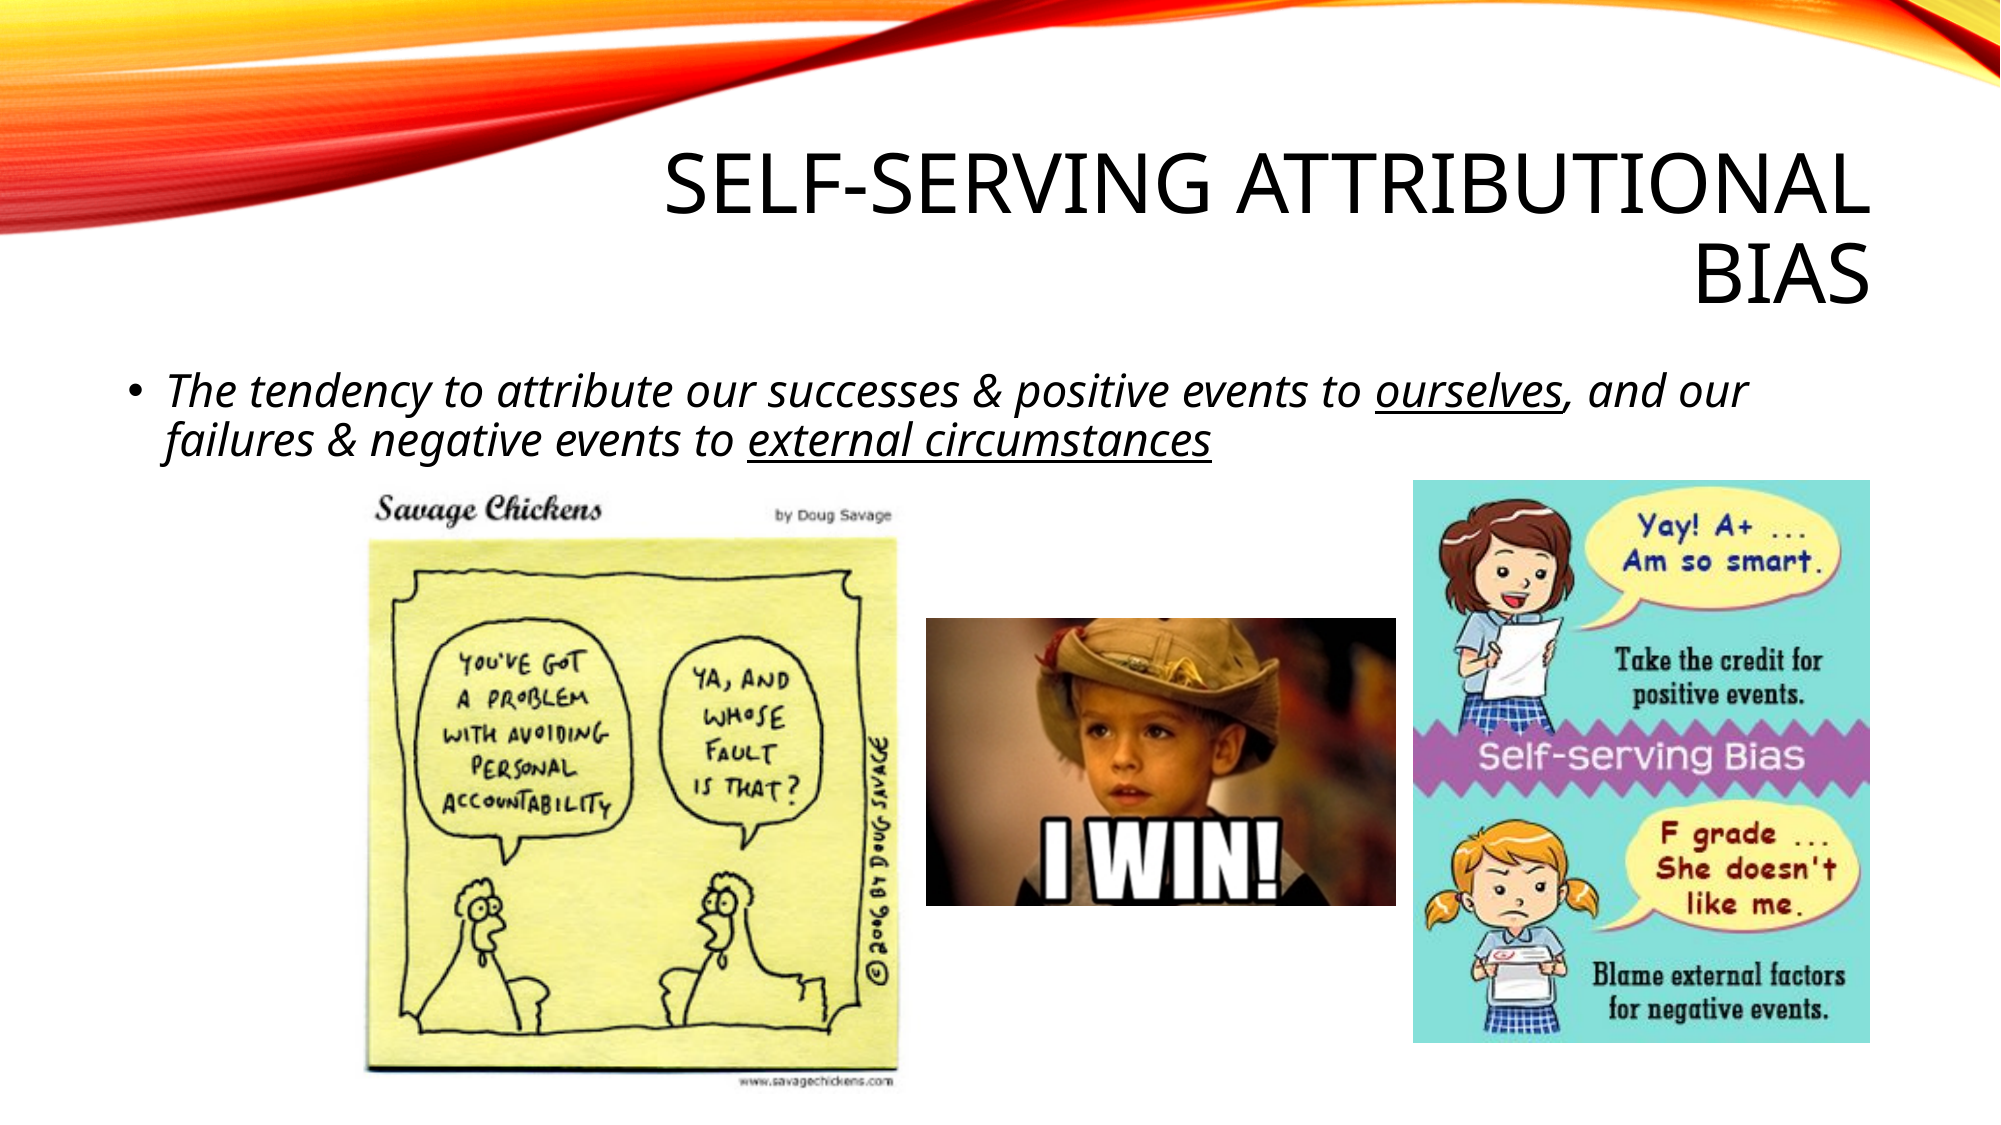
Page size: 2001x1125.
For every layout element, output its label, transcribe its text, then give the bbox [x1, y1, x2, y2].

picture [1412, 480, 1870, 1043]
list The tendency to attribute our successes & positive events to ourselves, and our failures & negative events to external circumstances [112, 360, 1888, 1021]
title Self-serving attributional bias [474, 125, 1888, 338]
picture [0, 0, 2000, 237]
picture [333, 476, 1396, 1094]
